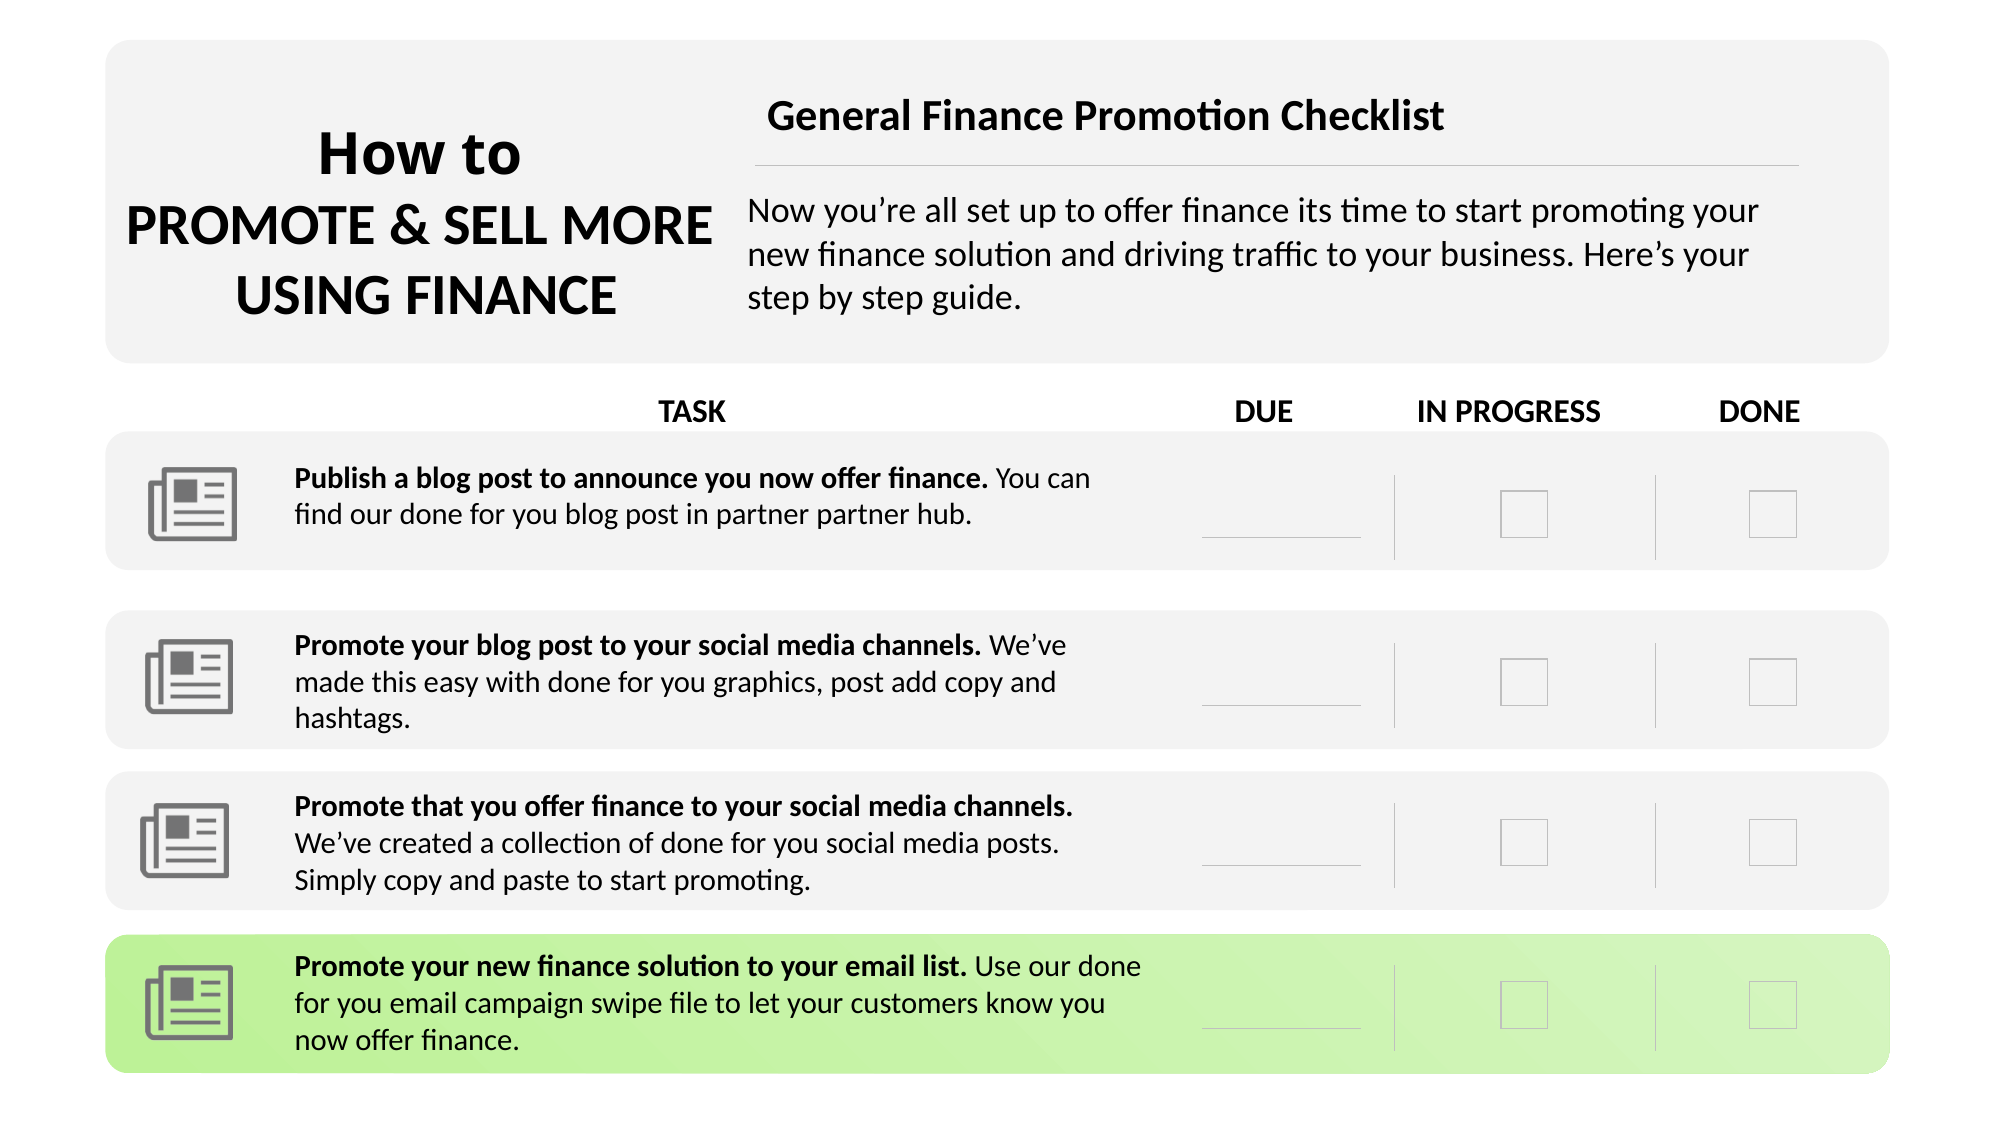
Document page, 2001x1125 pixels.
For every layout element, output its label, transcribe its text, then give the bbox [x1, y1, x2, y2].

text_box [1500, 981, 1548, 1029]
text_box TASK [643, 381, 861, 437]
text_box Promote your blog post to your social media channels. We’ve made this easy with done for you graphics, post add copy and hashtags. [279, 617, 1125, 743]
text_box [104, 770, 1890, 911]
text_box Promote that you offer finance to your social media channels. We’ve created a collection of done for you social media posts. Simply copy and paste to start promoting. [279, 778, 1125, 904]
text_box [1749, 819, 1797, 866]
text_box IN PROGRESS [1402, 381, 1656, 437]
text_box Now you’re all set up to offer finance its time to start promoting your new finance solution and driving traffic to your business. Here’s your step by step guide. [743, 179, 1799, 324]
text_box [1500, 819, 1548, 866]
text_box [1749, 658, 1797, 706]
picture [140, 803, 229, 879]
text_box [1749, 981, 1797, 1029]
text_box How to PROMOTE & SELL MORE USING FINANCE [111, 108, 743, 334]
text_box [1500, 490, 1548, 538]
text_box [1749, 490, 1797, 538]
picture [145, 965, 233, 1041]
picture [145, 639, 233, 715]
picture [148, 466, 237, 542]
text_box Promote your new finance solution to your email list. Use our done for you email campaign swipe file to let your customers know you now offer finance. [279, 938, 1180, 1064]
text_box [1500, 658, 1548, 706]
text_box [104, 430, 1890, 571]
text_box [104, 934, 1890, 1074]
text_box [104, 39, 1890, 364]
text_box [104, 609, 1890, 750]
text_box DONE [1704, 381, 1841, 437]
text_box Publish a blog post to announce you now offer finance. You can find our done for you blog post in partner partner hub. [279, 450, 1125, 539]
text_box General Finance Promotion Checklist [752, 78, 1684, 147]
text_box DUE [1219, 381, 1343, 437]
